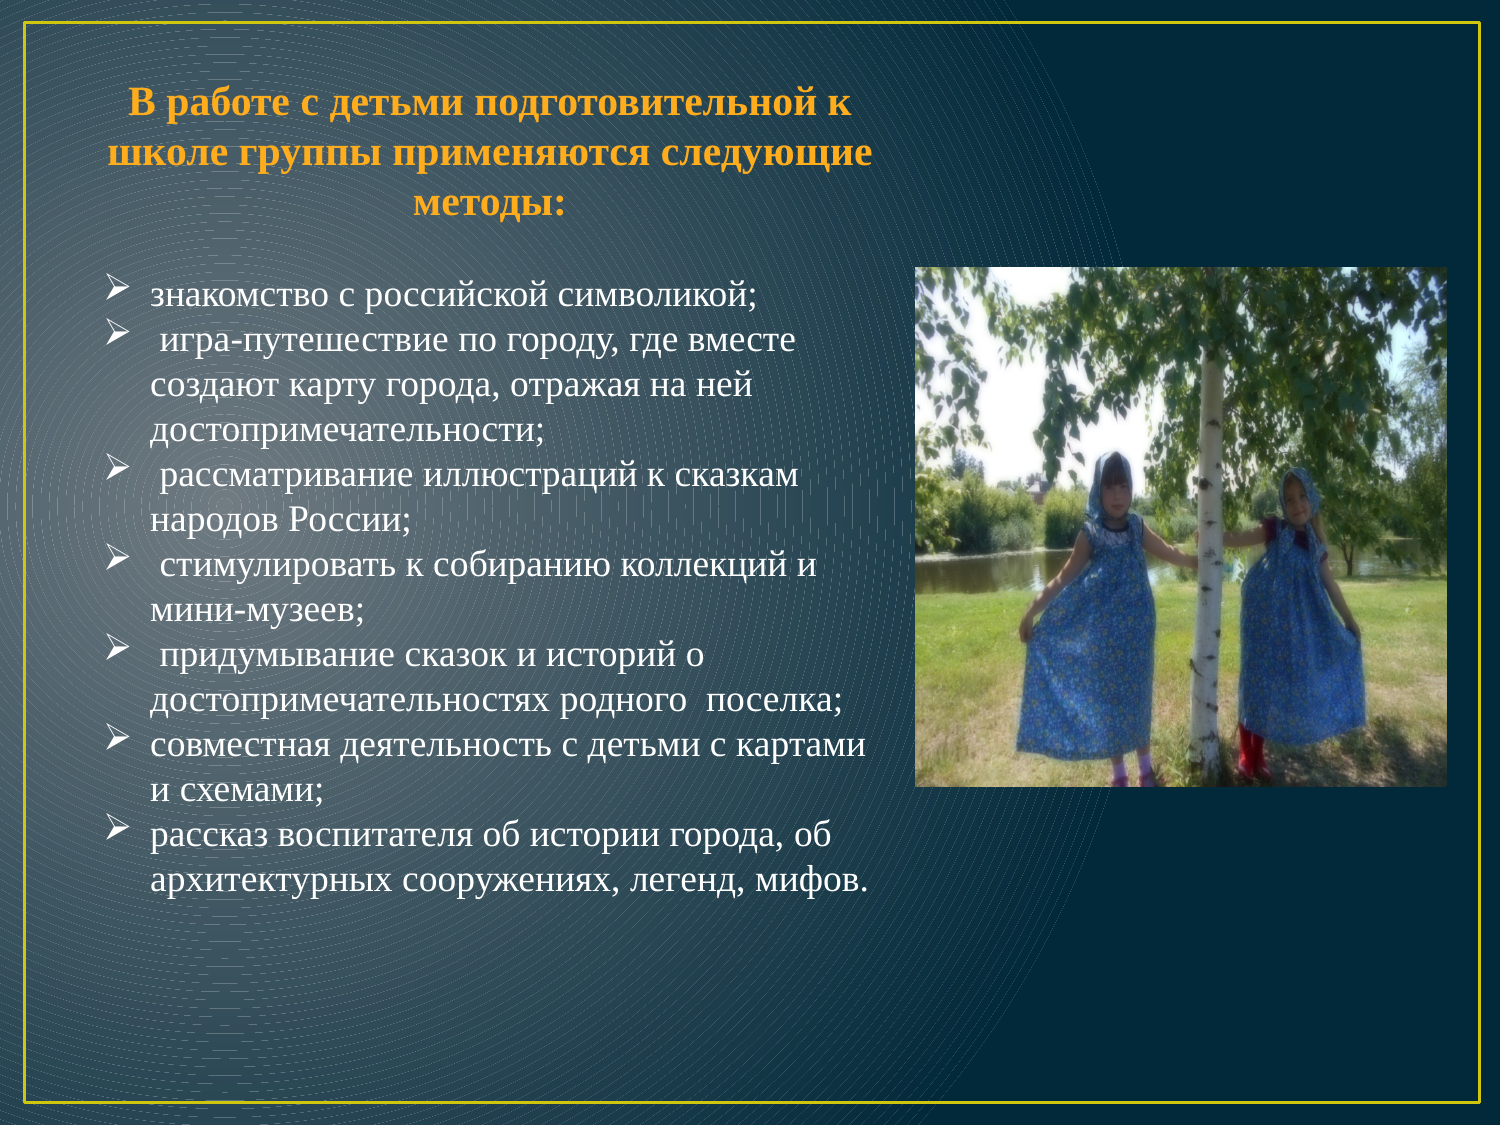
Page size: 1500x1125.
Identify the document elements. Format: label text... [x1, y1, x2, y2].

picture [1071, 794, 1081, 803]
picture [915, 261, 1446, 788]
text_box В работе с детьми подготовительной к школе группы применяются следующие методы: знакомство с российской символикой; игра-путешествие по городу, где вместе создают карту города, отражая на ней достопримечательности; рассматривание иллюстраций к сказкам народов России; стимулировать к собиранию коллекций и мини-музеев; придумывание сказок и историй о достопримечательностях родного поселка; совместная деятельность с детьми с картами и схемами; рассказ воспитателя об истории города, об архитектурных сооружениях, легенд, мифов. [88, 66, 892, 907]
